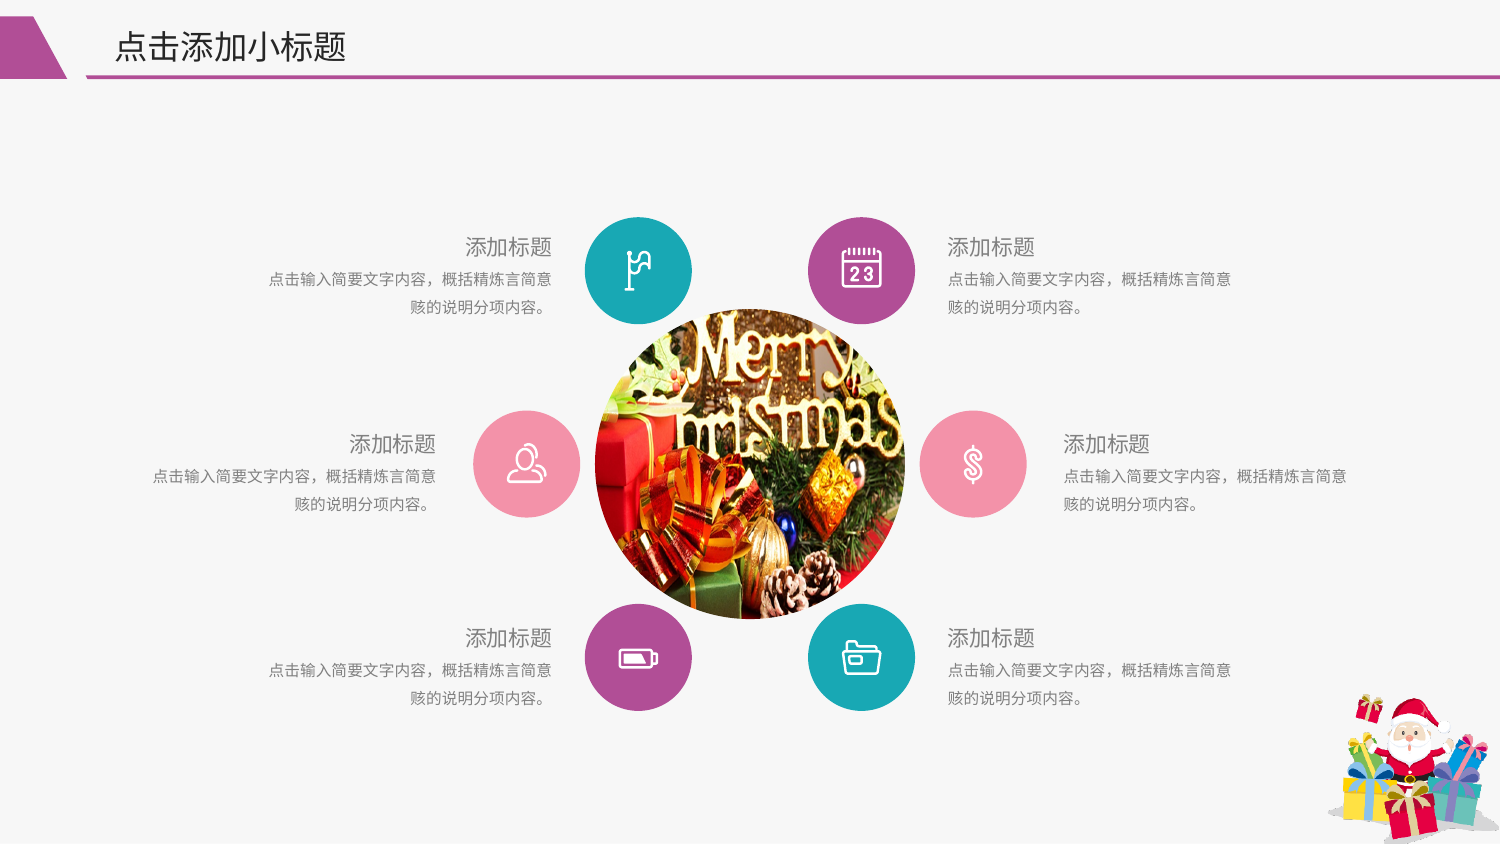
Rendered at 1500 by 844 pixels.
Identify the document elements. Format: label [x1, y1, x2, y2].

text_box [584, 217, 692, 325]
text_box [808, 217, 916, 325]
text_box [584, 603, 692, 711]
text_box [808, 603, 916, 711]
text_box [0, 0, 1500, 844]
text_box [919, 410, 1027, 518]
text_box [473, 410, 581, 518]
